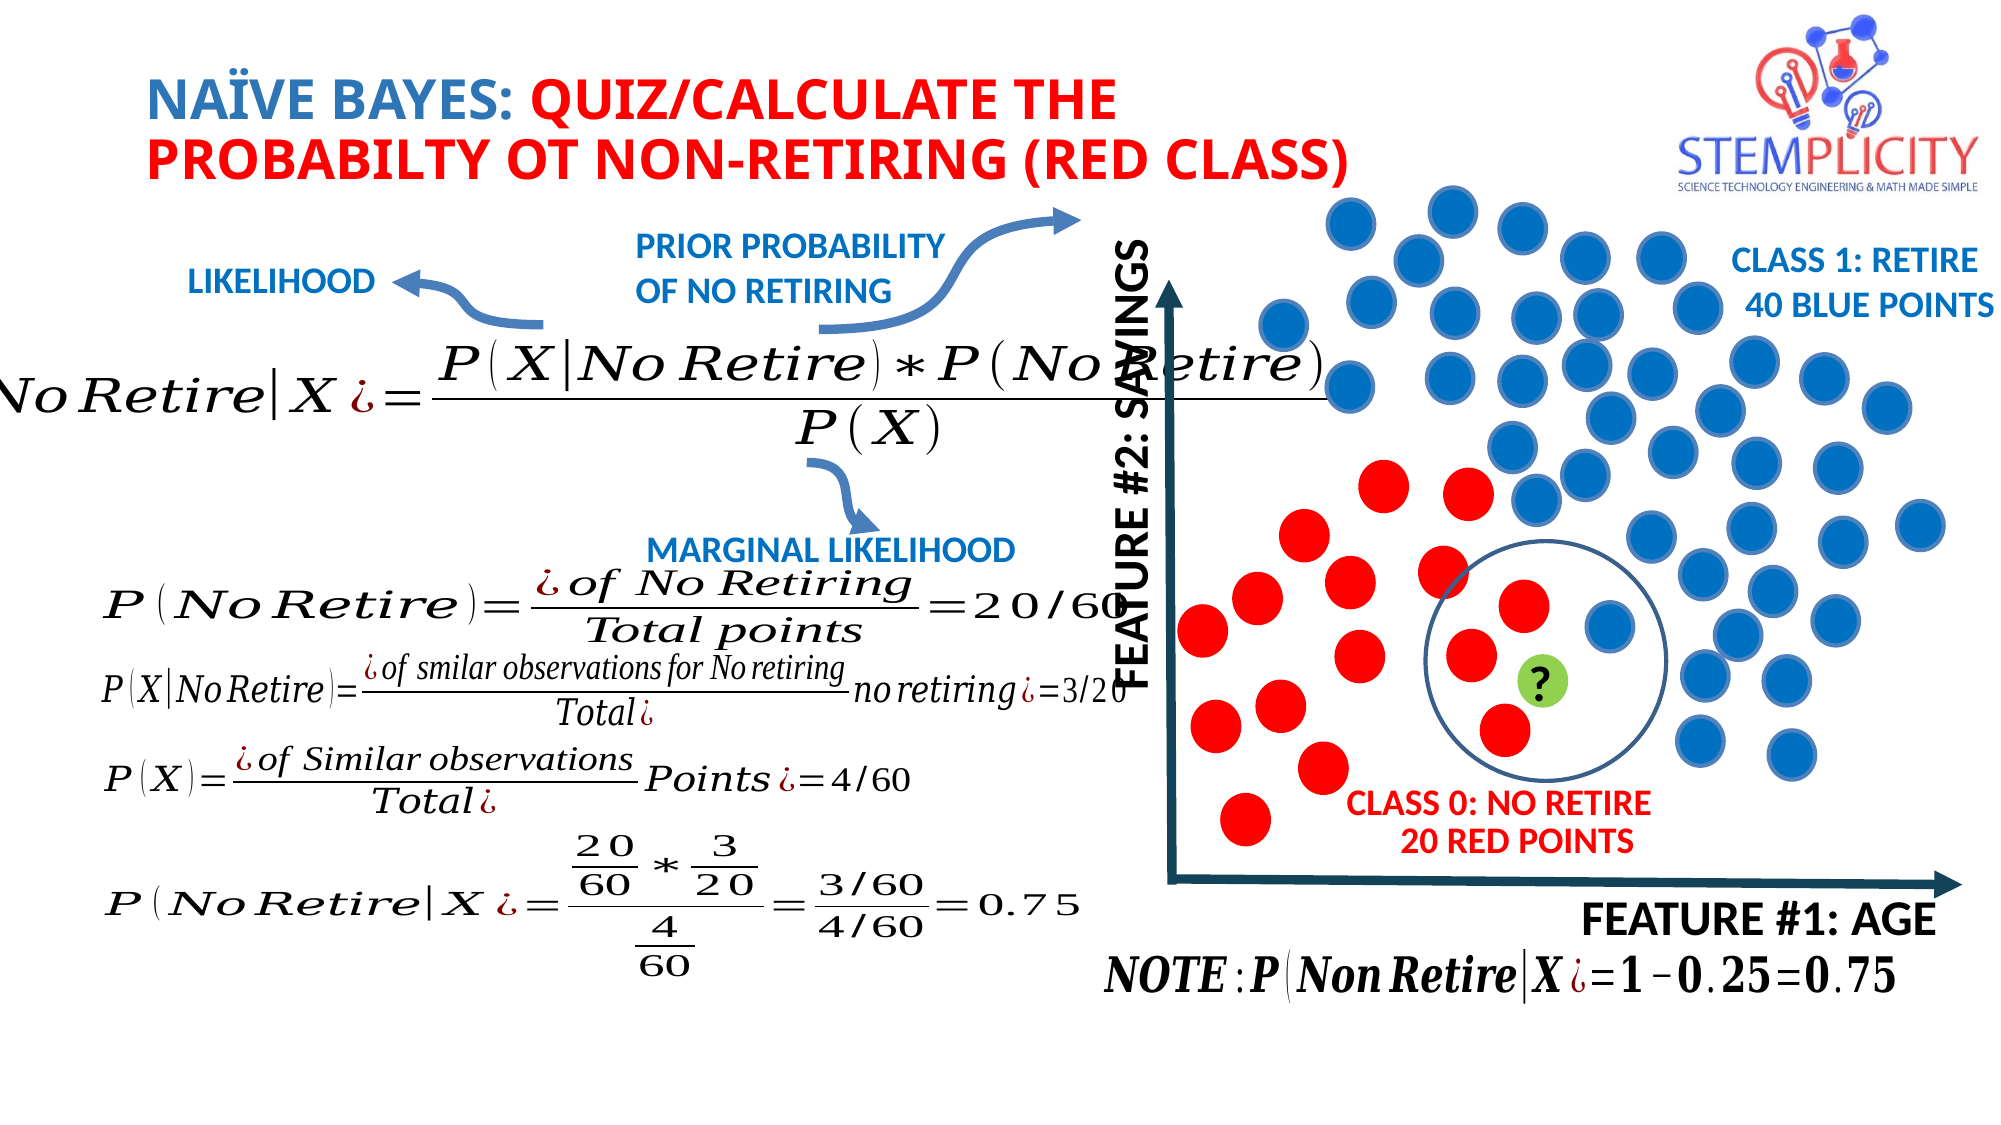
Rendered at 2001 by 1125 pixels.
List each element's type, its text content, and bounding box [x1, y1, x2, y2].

text_box [1324, 360, 1376, 414]
text_box [1573, 288, 1624, 342]
text_box [1761, 654, 1813, 708]
text_box [1679, 649, 1731, 703]
text_box [1585, 391, 1637, 445]
text_box [1729, 335, 1781, 389]
text_box [1325, 197, 1377, 251]
text_box MARGINAL LIKELIHOOD [631, 517, 1032, 578]
text_box [1675, 714, 1726, 768]
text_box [818, 219, 1082, 330]
text_box [1418, 545, 1469, 599]
text_box FEATURE #2: SAVINGS [1090, 223, 1166, 705]
text_box 40 BLUE POINTS [1730, 273, 2000, 333]
text_box [1561, 338, 1613, 393]
text_box [1817, 515, 1869, 570]
text_box [1812, 441, 1864, 495]
text_box [1861, 381, 1913, 435]
text_box [1298, 741, 1349, 795]
text_box [1810, 594, 1862, 648]
text_box [1695, 384, 1746, 438]
text_box CLASS 0: NO RETIRE [1331, 770, 1668, 831]
text_box [1255, 679, 1307, 734]
text_box [1358, 459, 1410, 514]
text_box [1627, 347, 1679, 401]
text_box [1429, 286, 1481, 340]
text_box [1168, 279, 1173, 885]
text_box [1672, 281, 1724, 335]
text_box [1393, 234, 1445, 288]
text_box [1726, 501, 1778, 556]
text_box PRIOR PROBABILITY OF NO RETIRING [620, 213, 965, 318]
text_box [1324, 555, 1376, 610]
text_box [1677, 548, 1729, 602]
text_box CLASS 1: RETIRE [1716, 227, 1994, 288]
text_box LIKELIHOOD [172, 248, 516, 309]
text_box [391, 282, 544, 326]
text_box [1346, 275, 1397, 330]
text_box [1423, 539, 1669, 770]
text_box [1894, 498, 1946, 553]
text_box [1190, 699, 1242, 754]
text_box [1487, 420, 1538, 475]
text_box [1559, 448, 1611, 503]
text_box [1334, 629, 1386, 684]
text_box [1511, 291, 1562, 345]
text_box [1177, 604, 1229, 658]
text_box [1747, 564, 1799, 619]
text_box [1427, 185, 1479, 239]
text_box [1712, 608, 1764, 663]
text_box [1443, 467, 1494, 522]
picture [1670, 7, 1986, 201]
text_box [1766, 728, 1818, 782]
text_box [1220, 792, 1272, 847]
text_box FEATURE #1: AGE [1566, 893, 1953, 953]
text_box [1232, 571, 1283, 626]
text_box 20 RED POINTS [1385, 831, 1650, 868]
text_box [806, 462, 881, 532]
text_box [1511, 473, 1562, 528]
text_box [1560, 231, 1611, 285]
text_box [1626, 510, 1677, 564]
text_box [1647, 425, 1699, 480]
text_box [1258, 298, 1310, 353]
text_box [1497, 354, 1548, 409]
text_box NAÏVE BAYES: QUIZ/CALCULATE THE PROBABILTY OT NON-RETIRING (RED CLASS) [134, 49, 1385, 213]
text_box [1176, 878, 1963, 885]
text_box [1799, 352, 1850, 406]
text_box [1636, 231, 1687, 285]
text_box [1278, 508, 1330, 563]
text_box [1731, 436, 1783, 491]
text_box [1497, 202, 1549, 256]
text_box [1424, 351, 1476, 406]
